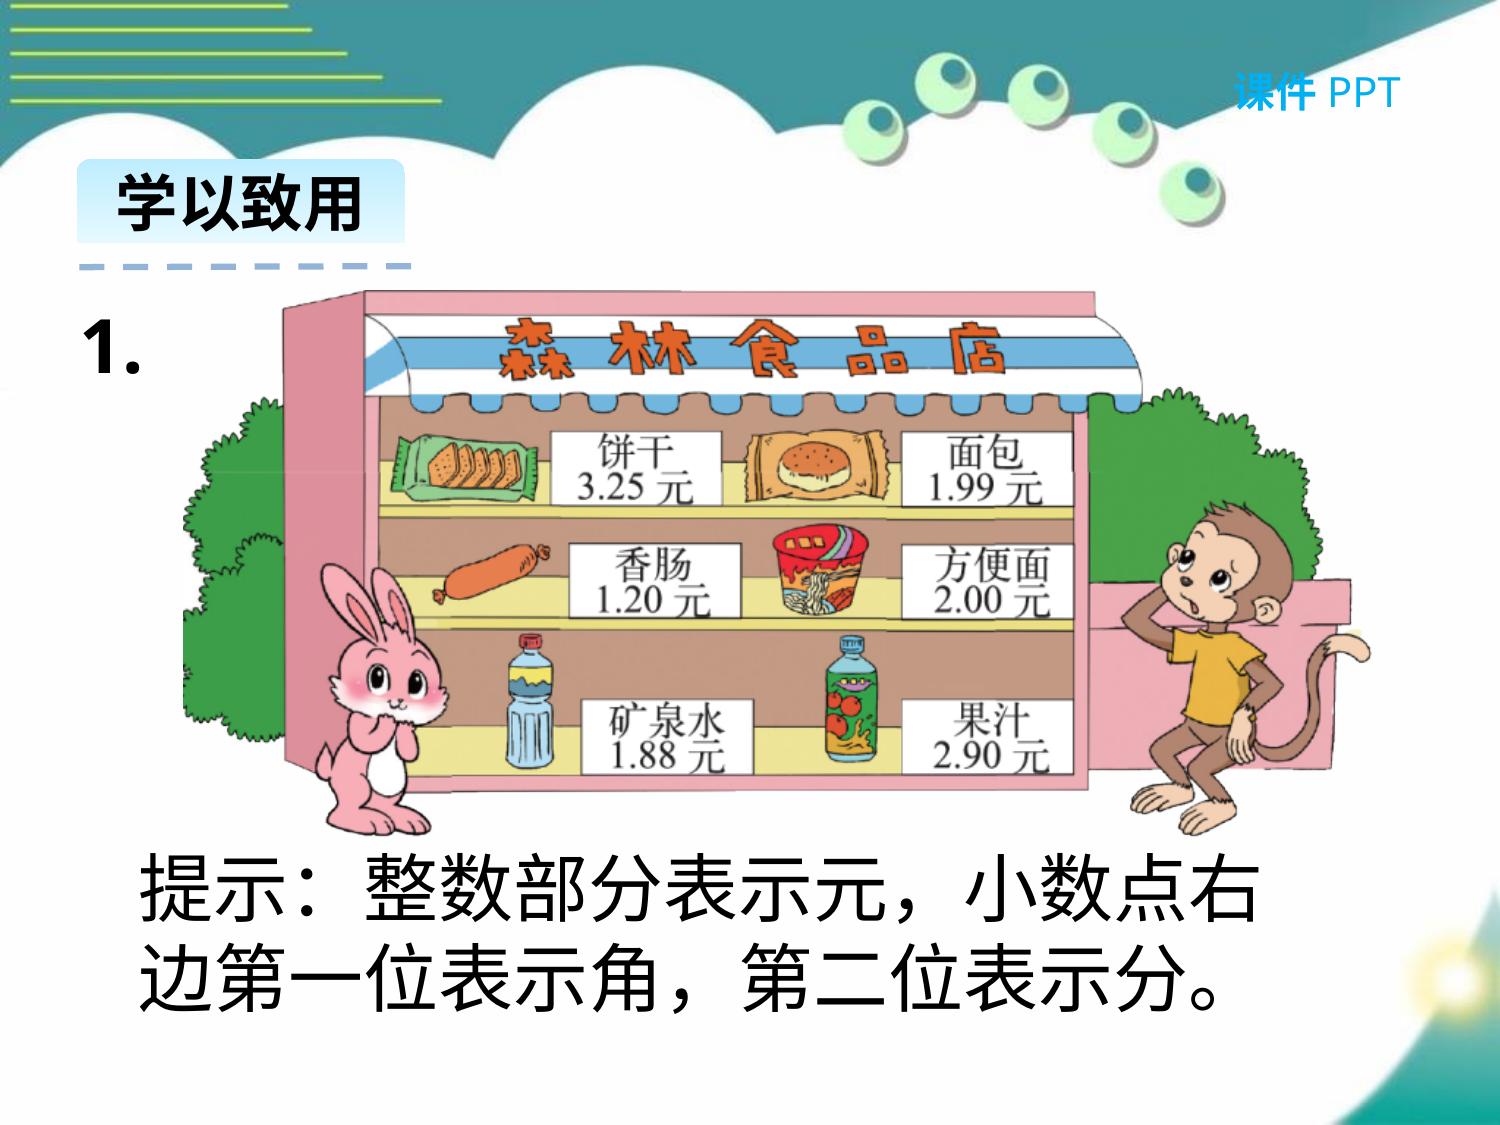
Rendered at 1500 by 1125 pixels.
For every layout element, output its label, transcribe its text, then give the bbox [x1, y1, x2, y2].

text_box 课件PPT [1218, 58, 1418, 124]
text_box 学以致用 [76, 158, 405, 244]
picture [0, 0, 1500, 1125]
text_box 提示：整数部分表示元，小数点右边第一位表示角，第二位表示分。 [123, 834, 1318, 1029]
text_box 1. [64, 290, 181, 396]
